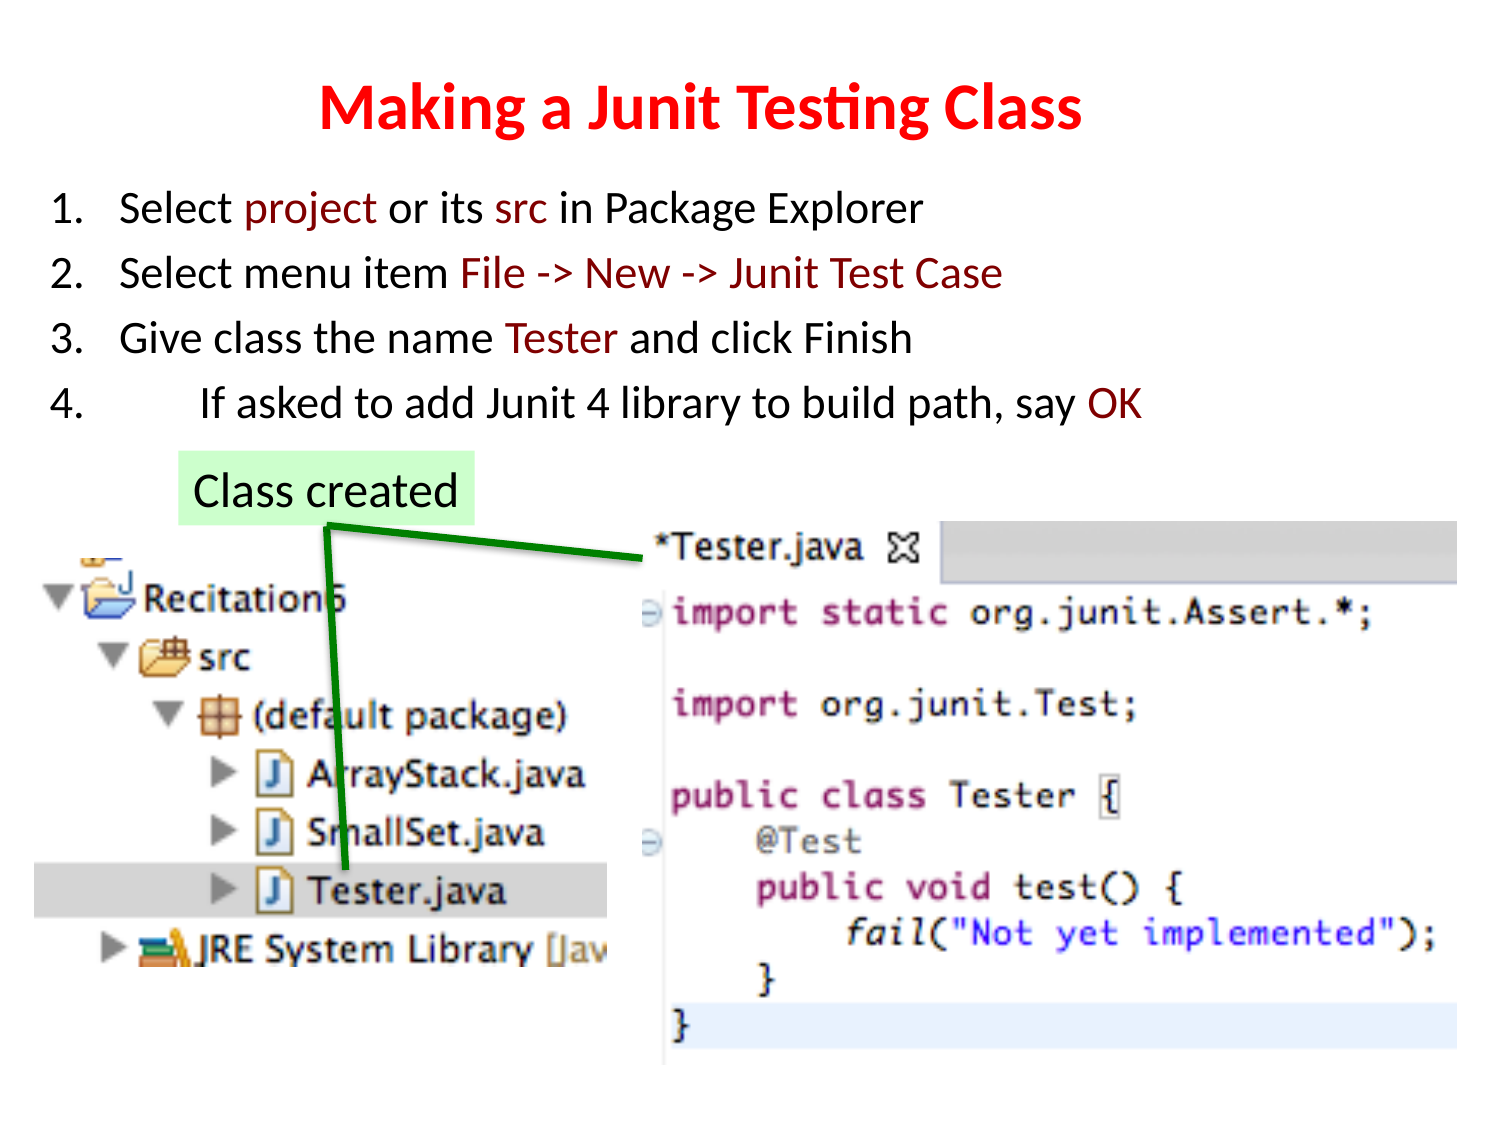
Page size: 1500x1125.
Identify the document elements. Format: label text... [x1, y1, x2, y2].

list Select project or its src in Package Explorer Select menu item File -> New -> Junit Test Case Give class the name Tester and click Finish 4. If asked to add Junit 4 library to build path, say OK [34, 169, 1342, 438]
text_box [34, 450, 1457, 1065]
title Making a Junit Testing Class [99, 41, 1303, 165]
